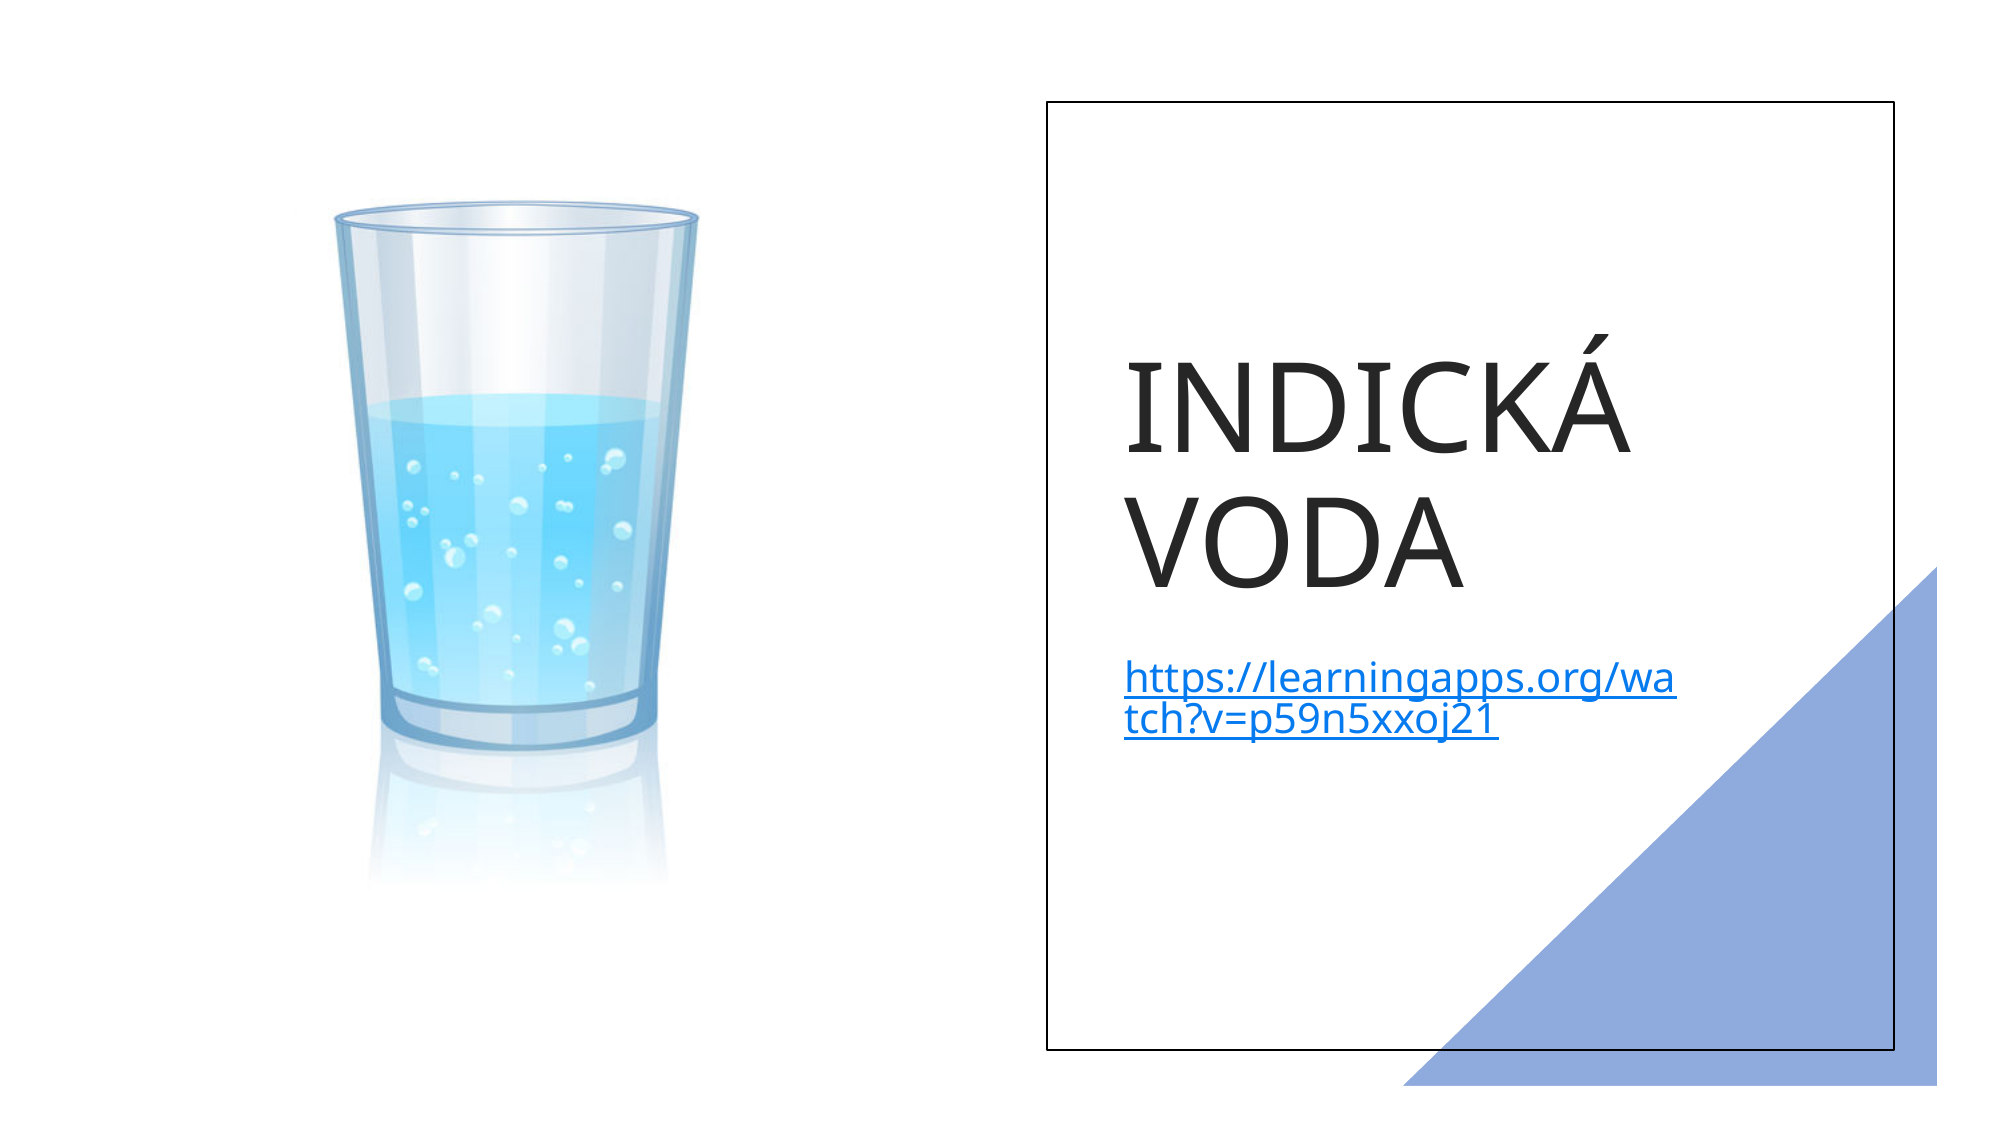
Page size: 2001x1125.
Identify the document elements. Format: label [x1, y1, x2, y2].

text_box [1046, 102, 1895, 1050]
text_box [1394, 558, 1941, 1090]
picture [295, 102, 748, 1088]
